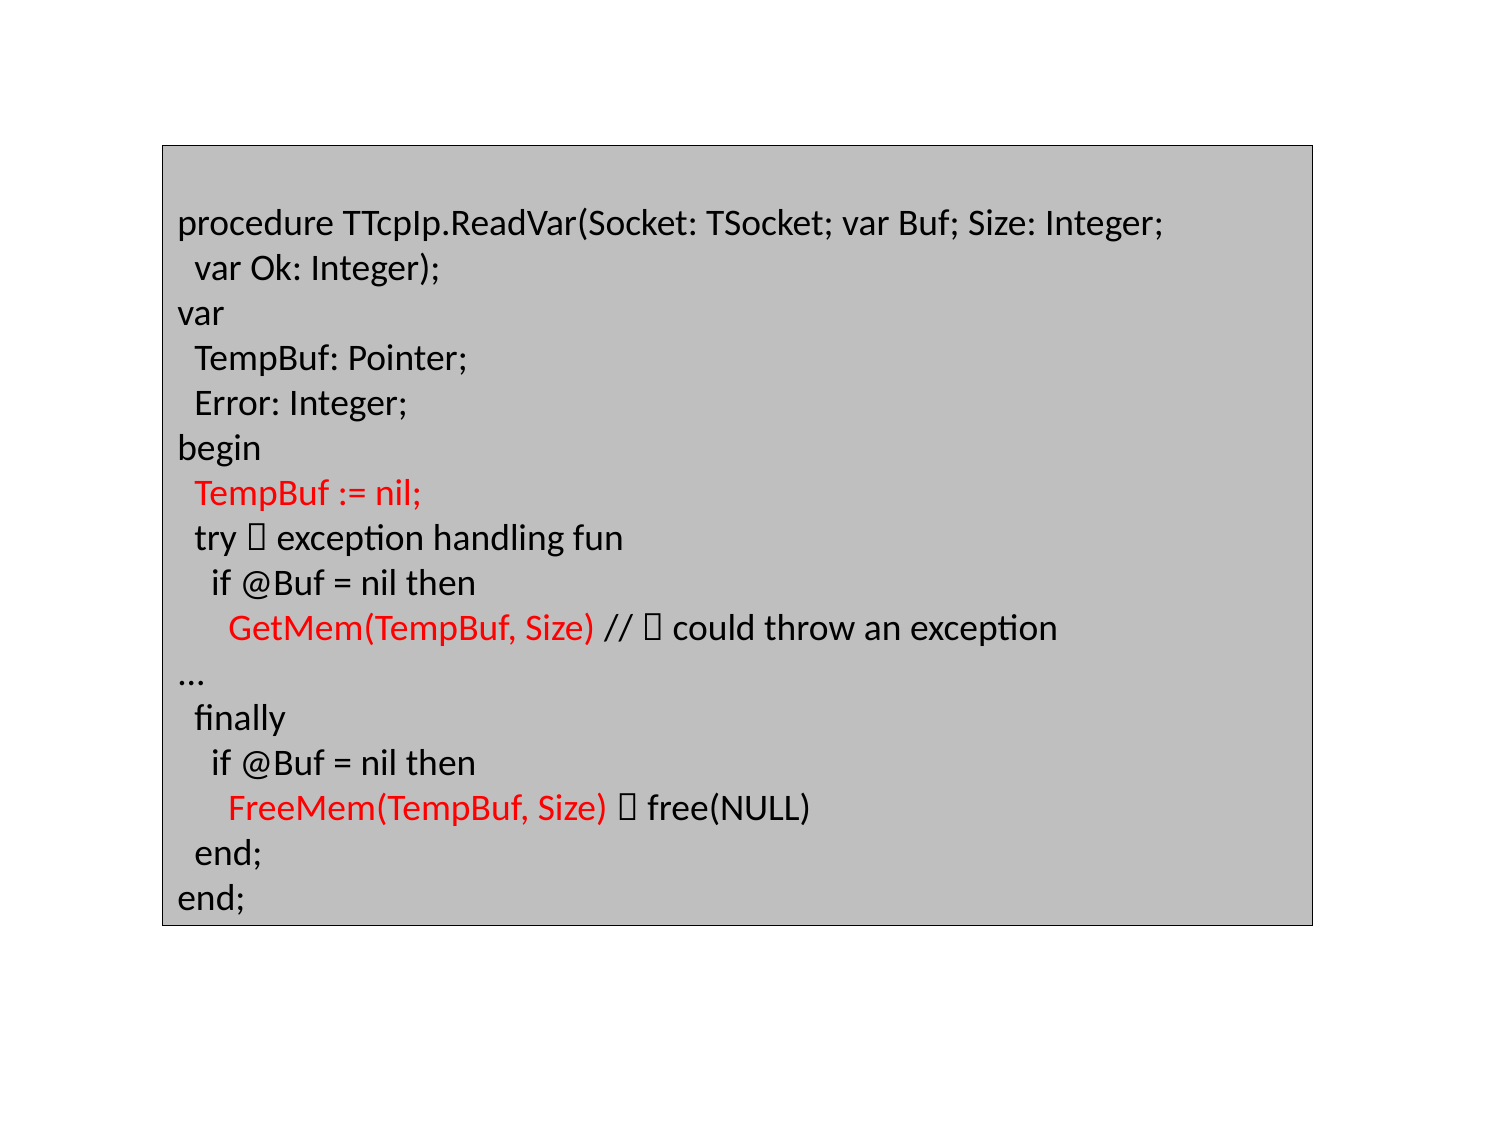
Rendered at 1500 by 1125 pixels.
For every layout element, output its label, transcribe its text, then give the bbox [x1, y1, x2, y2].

text_box procedure TTcpIp.ReadVar(Socket: TSocket; var Buf; Size: Integer; var Ok: Integer); var TempBuf: Pointer; Error: Integer; begin TempBuf := nil; try  exception handling fun if @Buf = nil then GetMem(TempBuf, Size) //  could throw an exception ... finally if @Buf = nil then FreeMem(TempBuf, Size)  free(NULL) end; end; [162, 145, 1313, 926]
